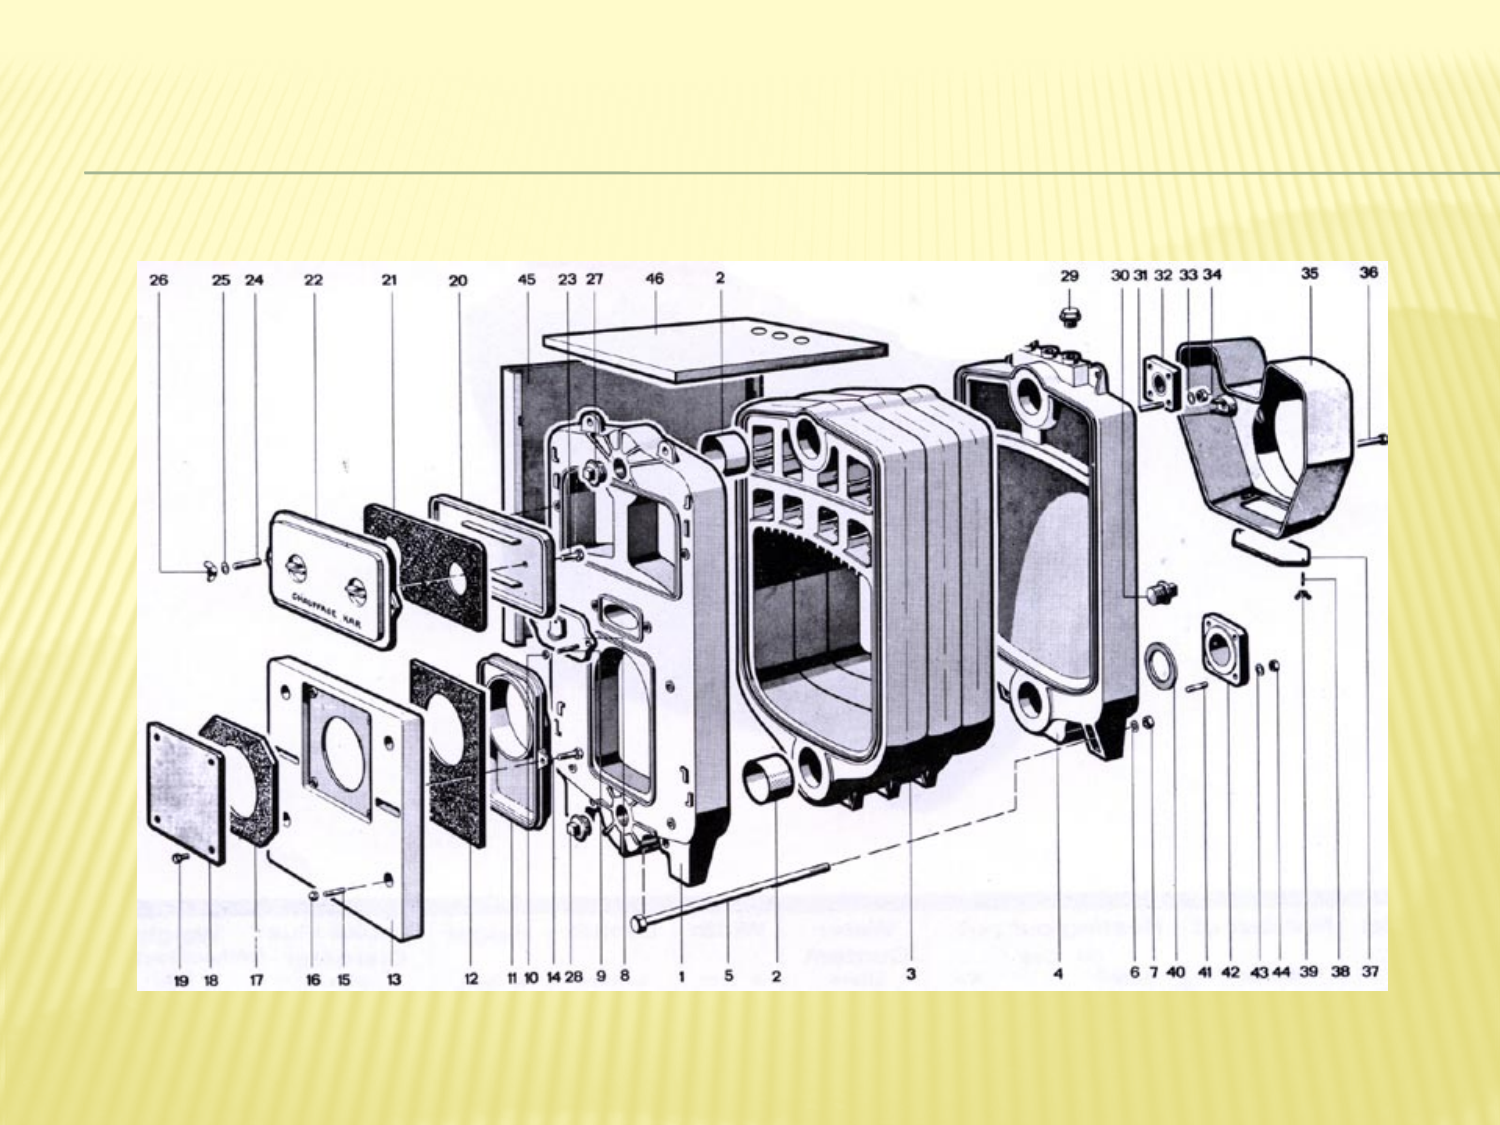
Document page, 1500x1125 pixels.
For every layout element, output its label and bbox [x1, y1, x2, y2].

list [137, 260, 1388, 992]
